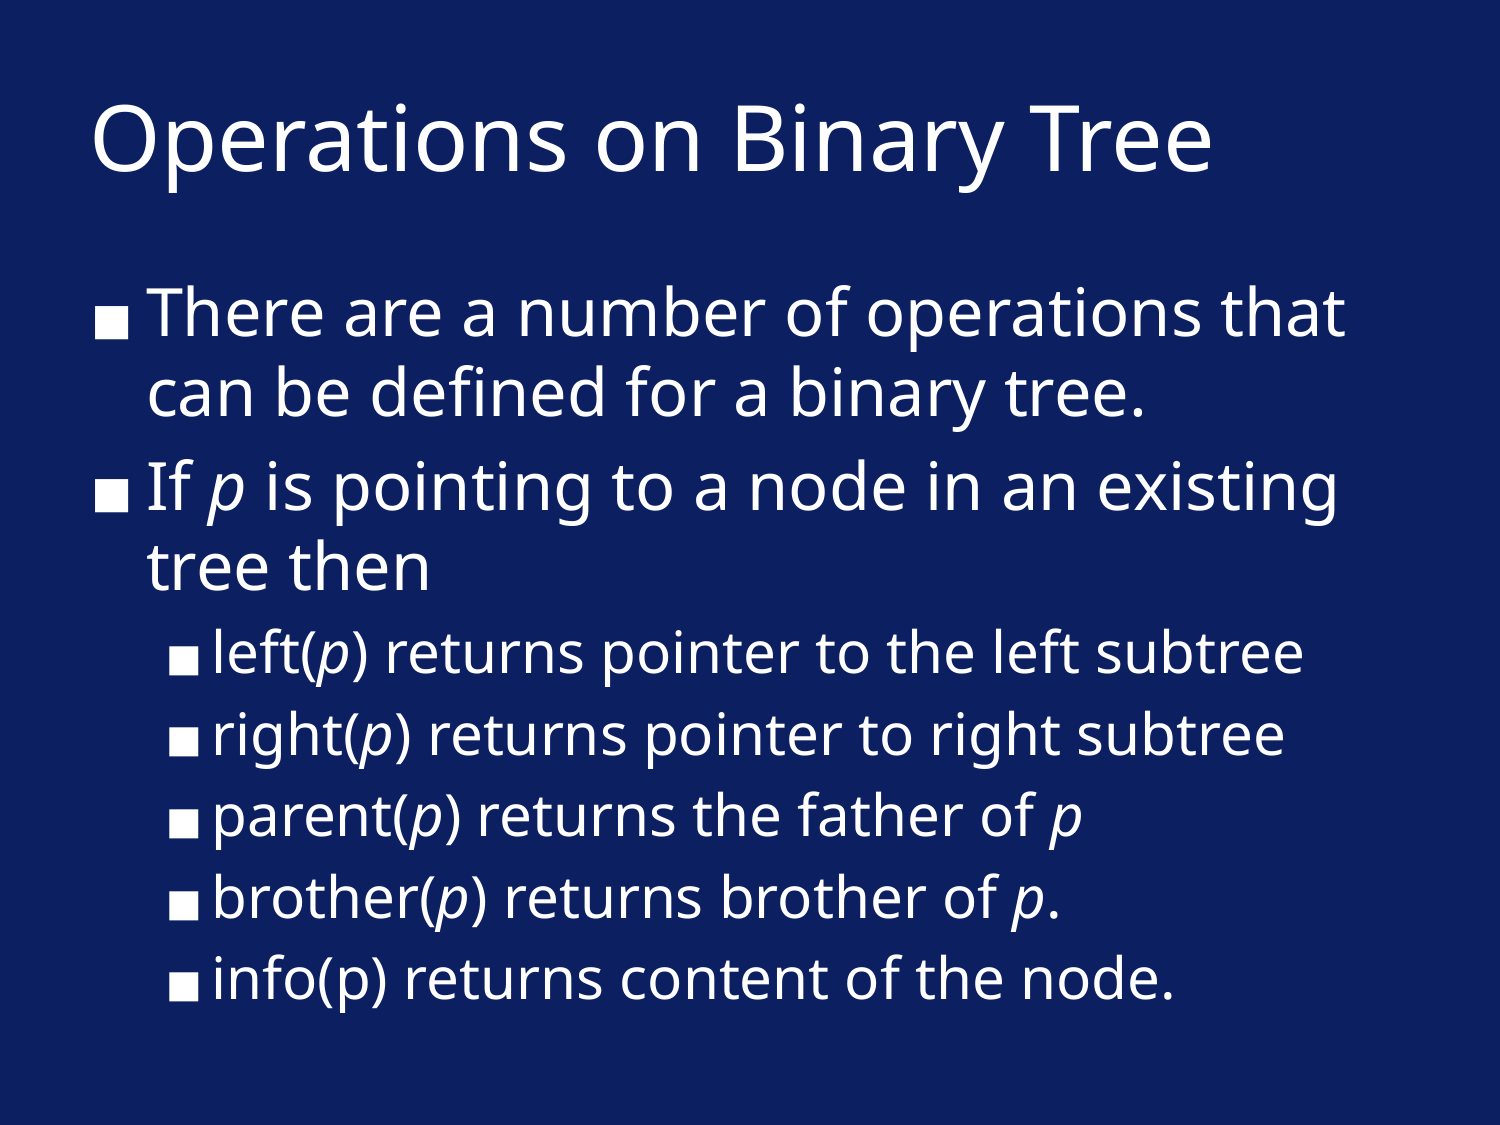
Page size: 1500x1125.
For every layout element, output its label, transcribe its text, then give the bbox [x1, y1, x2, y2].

title Operations on Binary Tree [74, 59, 1425, 210]
list There are a number of operations that can be defined for a binary tree. If p is pointing to a node in an existing tree then left(p) returns pointer to the left subtree right(p) returns pointer to right subtree parent(p) returns the father of p brother(p) returns brother of p. info(p) returns content of the node. [74, 262, 1425, 1063]
